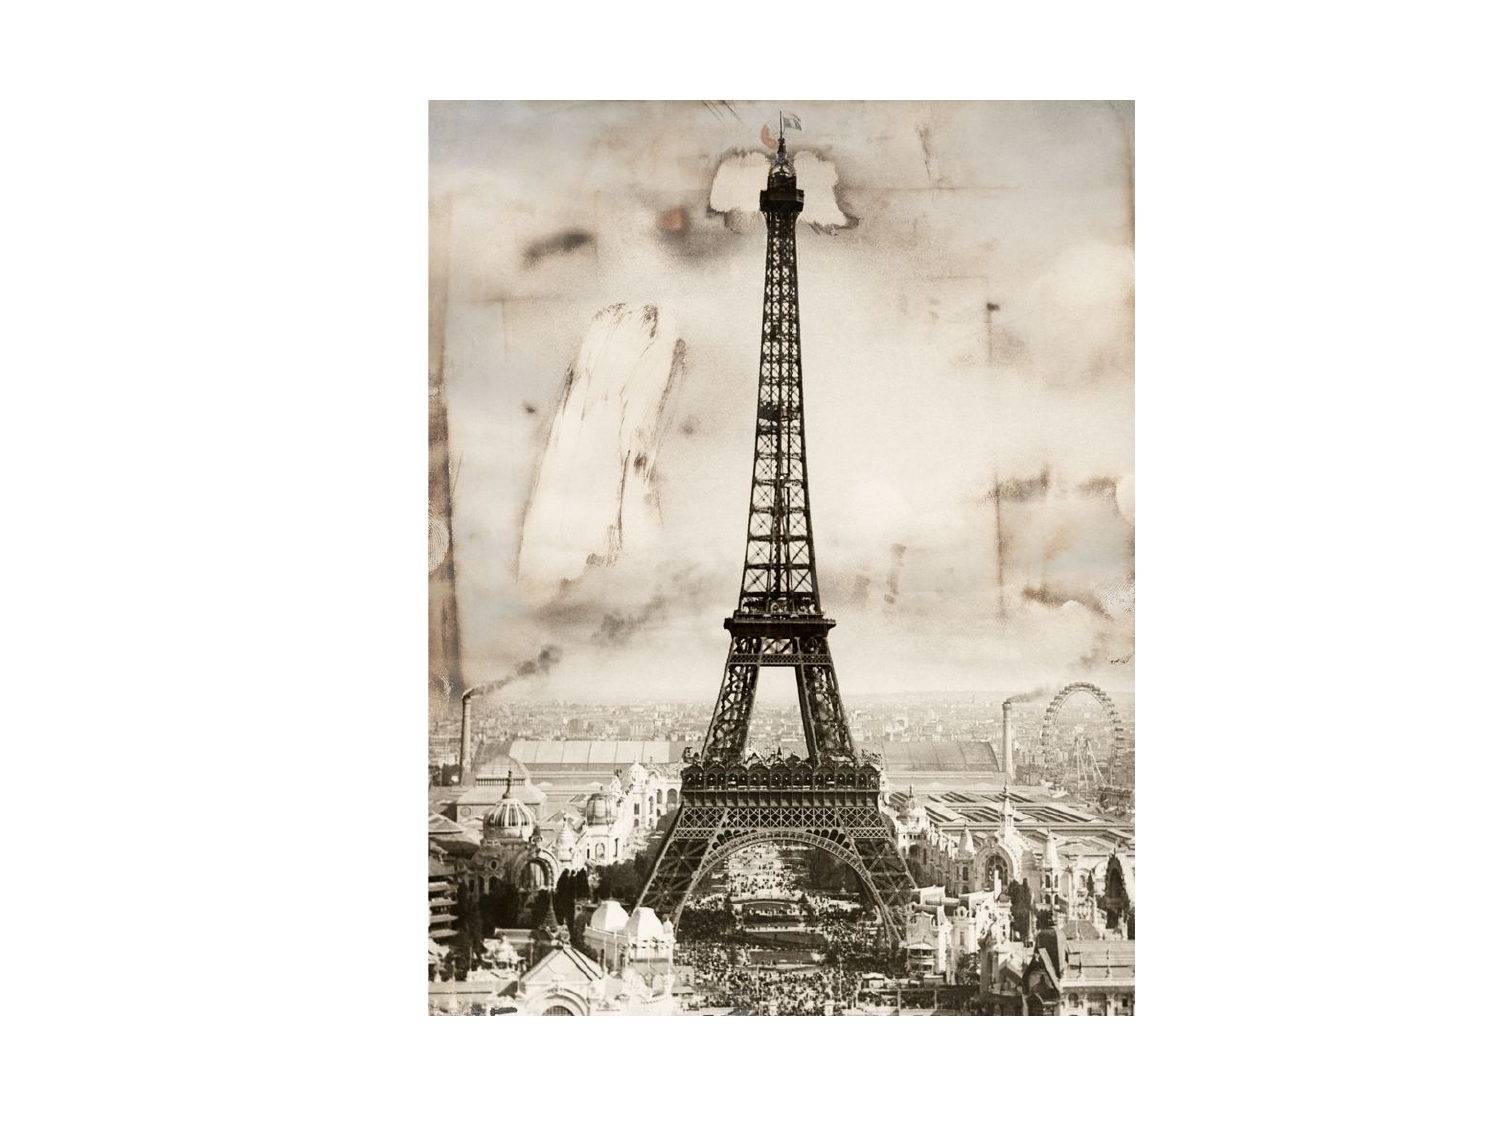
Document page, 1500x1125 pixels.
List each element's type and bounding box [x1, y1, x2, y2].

picture [428, 100, 1136, 1016]
